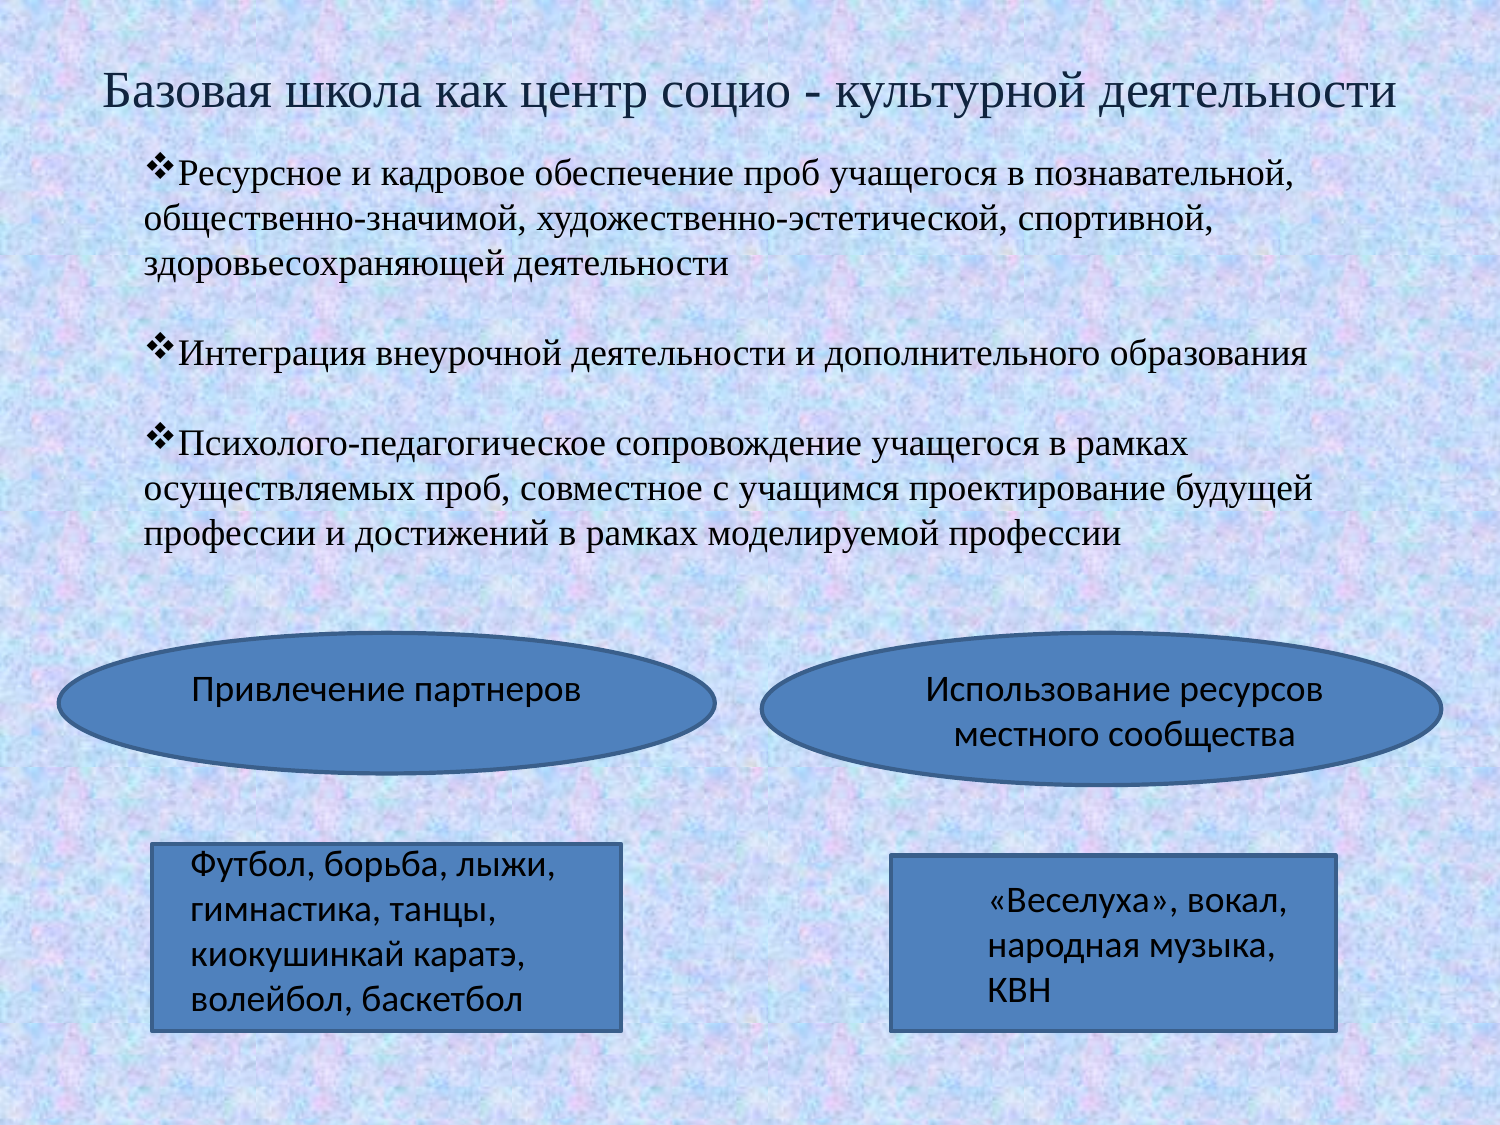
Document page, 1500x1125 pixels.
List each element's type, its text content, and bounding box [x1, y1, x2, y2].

text_box [150, 842, 623, 1033]
text_box Ресурсное и кадровое обеспечение проб учащегося в познавательной, общественно-значимой, художественно-эстетической, спортивной, здоровьесохраняющей деятельности Интеграция внеурочной деятельности и дополнительного образования Психолого-педагогическое сопровождение учащегося в рамках осуществляемых проб, совместное с учащимся проектирование будущей профессии и достижений в рамках моделируемой профессии [128, 140, 1407, 561]
text_box [56, 660, 717, 776]
title Базовая школа как центр социо - культурной деятельности [75, 45, 1425, 129]
text_box Использование ресурсов местного сообщества [855, 656, 1395, 761]
text_box Футбол, борьба, лыжи, гимнастика, танцы, киокушинкай каратэ, волейбол, баскетбол [175, 831, 598, 1027]
picture [0, 0, 1500, 1125]
text_box [889, 853, 1338, 1033]
text_box [759, 630, 1359, 788]
text_box [1395, 668, 1444, 750]
text_box Привлечение партнеров [117, 656, 657, 716]
text_box «Веселуха», вокал, народная музыка, КВН [972, 867, 1360, 1107]
text_box [134, 630, 640, 656]
